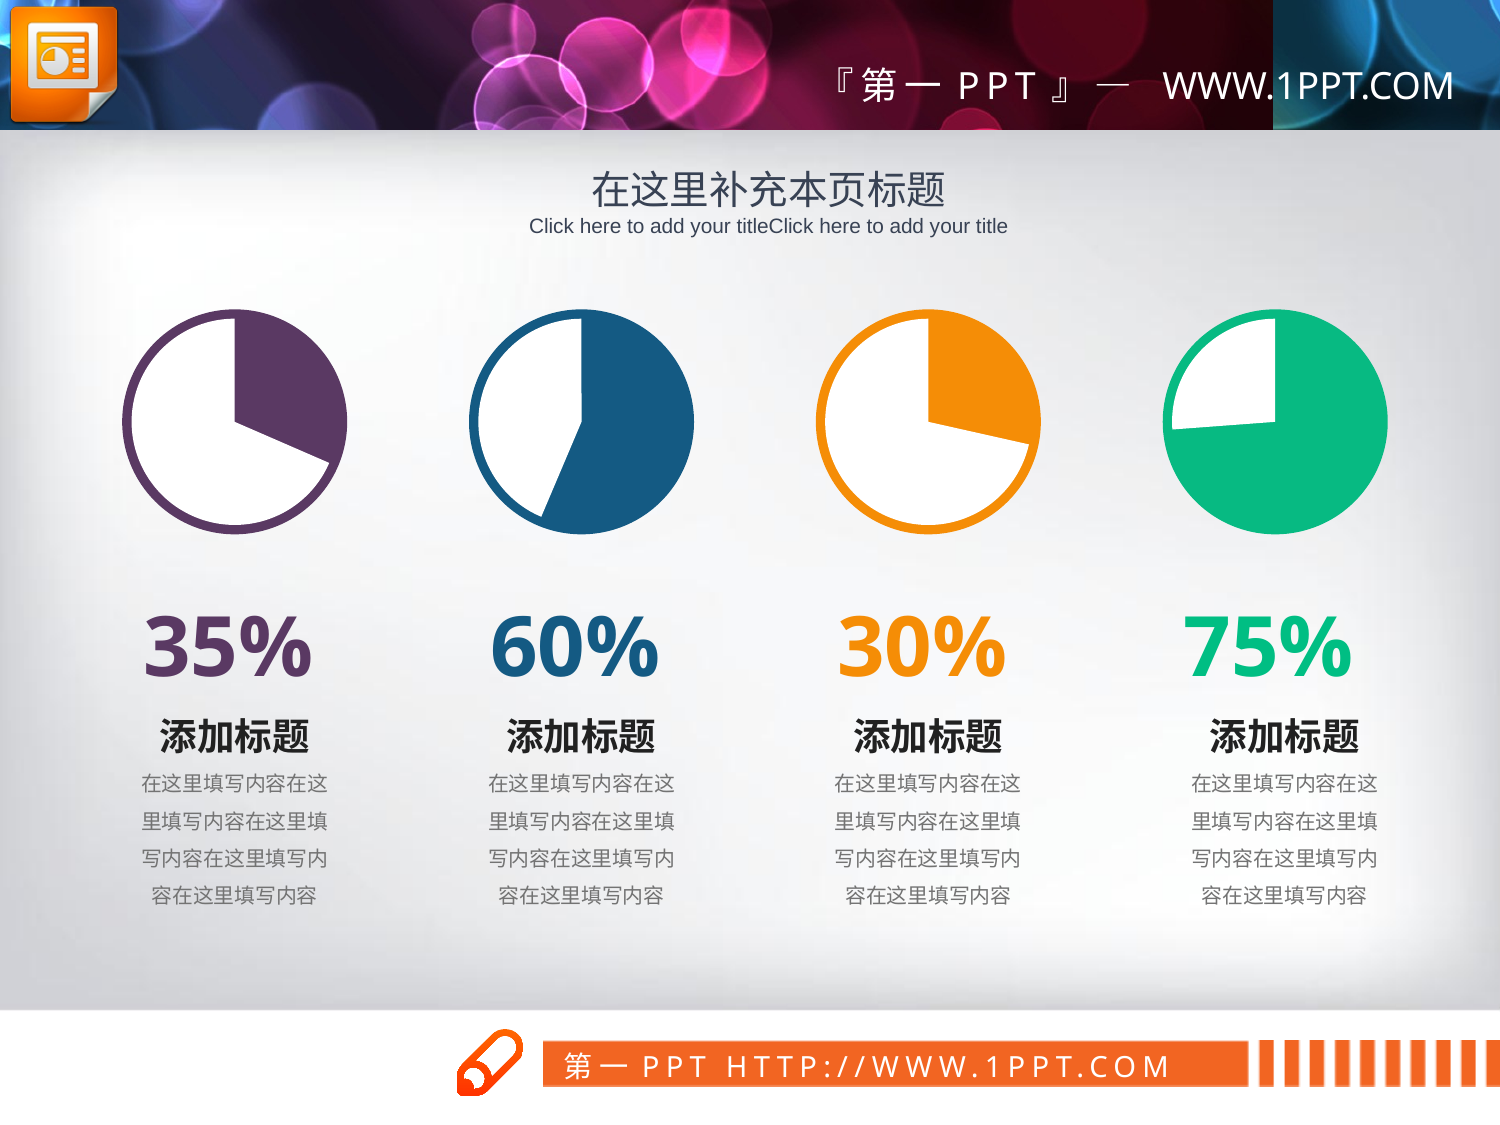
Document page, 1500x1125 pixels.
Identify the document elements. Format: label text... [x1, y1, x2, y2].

text_box [466, 307, 697, 537]
text_box 添加标题 在这里填写内容在这里填写内容在这里填写内容在这里填写内容在这里填写内容 [122, 684, 348, 914]
picture [543, 1040, 1500, 1087]
text_box [476, 316, 584, 519]
text_box [813, 307, 1043, 537]
text_box 60% [478, 587, 685, 684]
text_box 添加标题 在这里填写内容在这里填写内容在这里填写内容在这里填写内容在这里填写内容 [815, 684, 1041, 914]
text_box [823, 316, 1031, 528]
text_box 75% [1172, 587, 1379, 684]
text_box [120, 307, 350, 537]
text_box 添加标题 在这里填写内容在这里填写内容在这里填写内容在这里填写内容在这里填写内容 [1172, 684, 1398, 914]
text_box [1169, 316, 1278, 432]
text_box 在这里补充本页标题 Click here to add your titleClick here to add your title [515, 159, 1022, 244]
picture [0, 0, 1500, 1012]
text_box [129, 316, 332, 528]
text_box 35% [131, 587, 338, 684]
text_box 添加标题 在这里填写内容在这里填写内容在这里填写内容在这里填写内容在这里填写内容 [469, 684, 694, 914]
text_box 30% [825, 587, 1032, 684]
text_box [1160, 307, 1390, 537]
